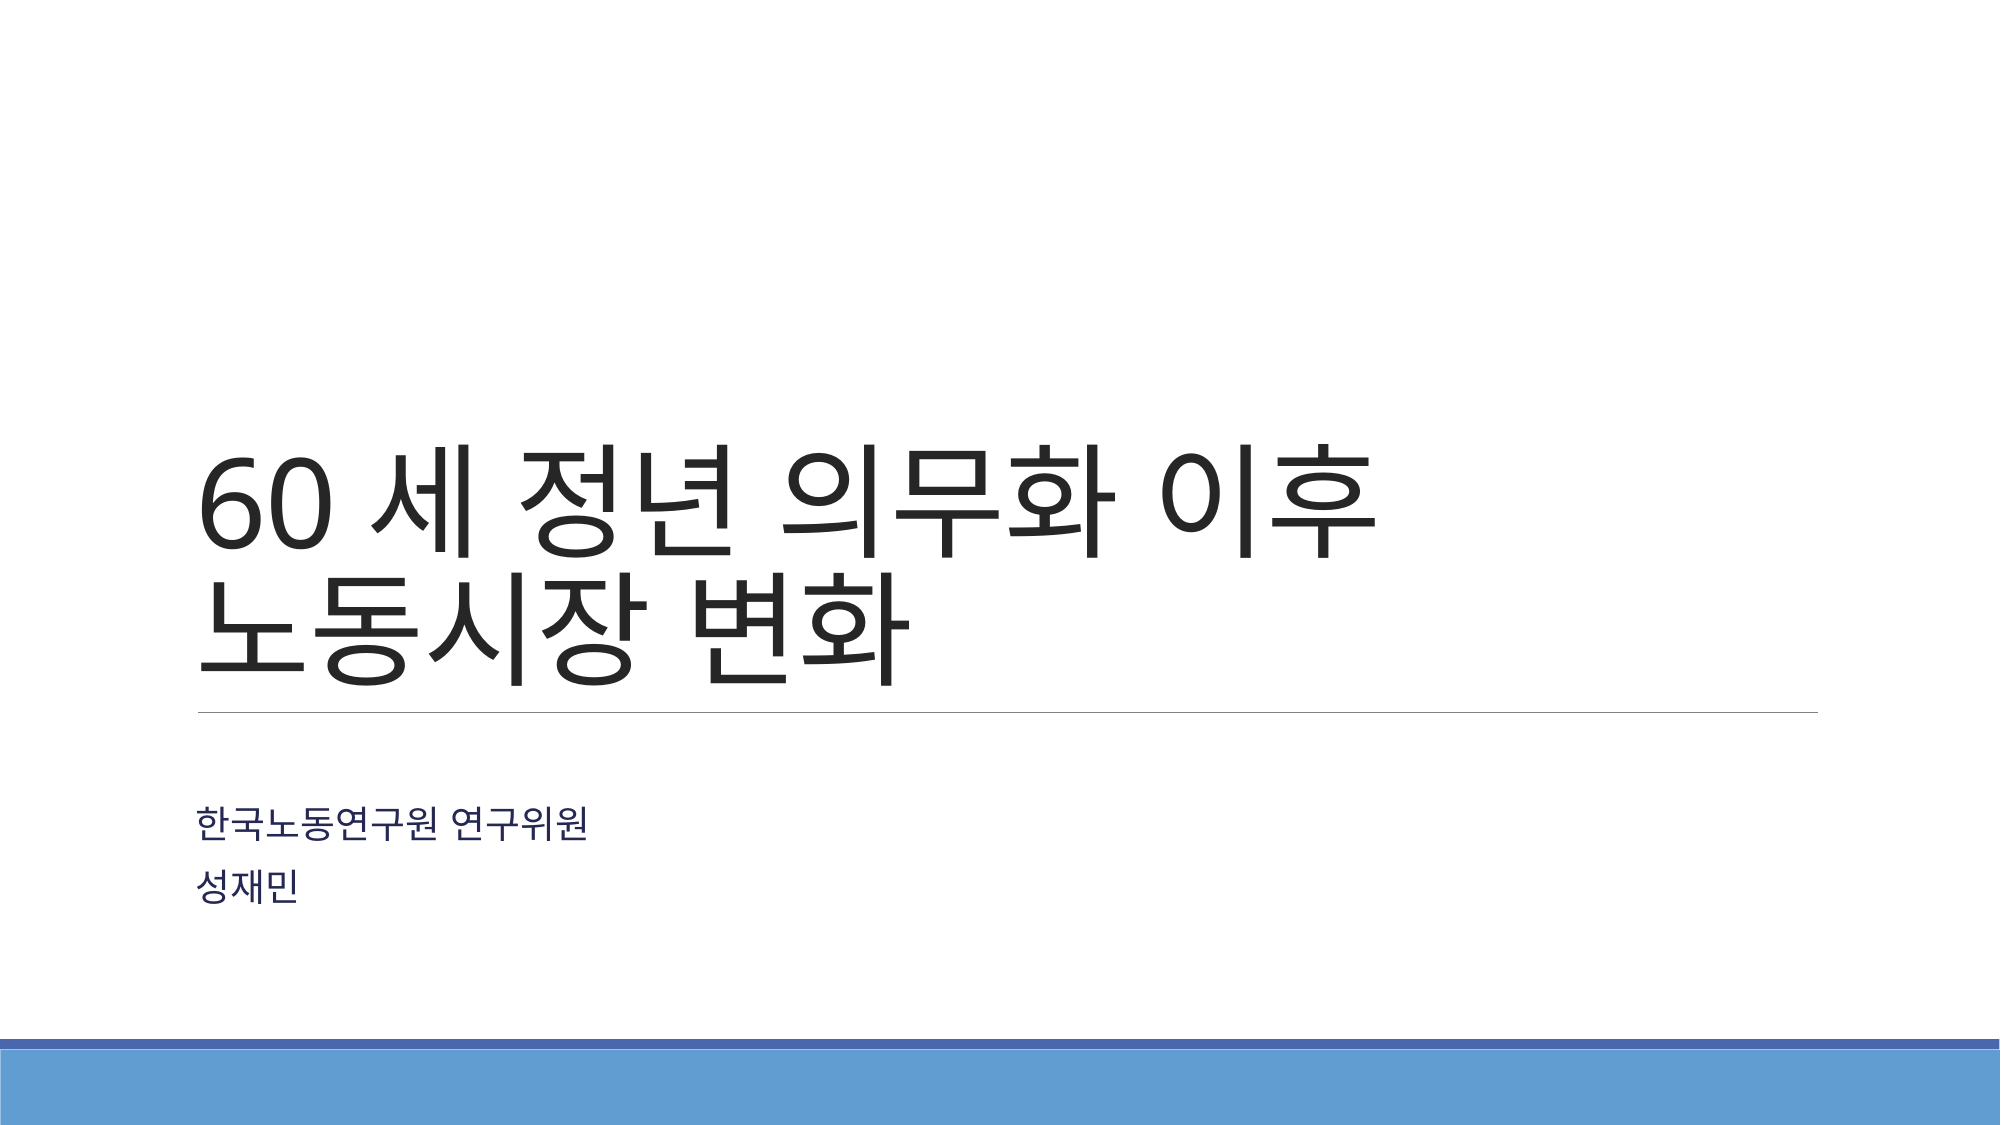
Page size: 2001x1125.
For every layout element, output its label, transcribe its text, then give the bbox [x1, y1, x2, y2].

subtitle 한국노동연구원 연구위원 성재민 [180, 730, 1831, 919]
title 60세 정년 의무화 이후 노동시장 변화 [180, 124, 1830, 710]
